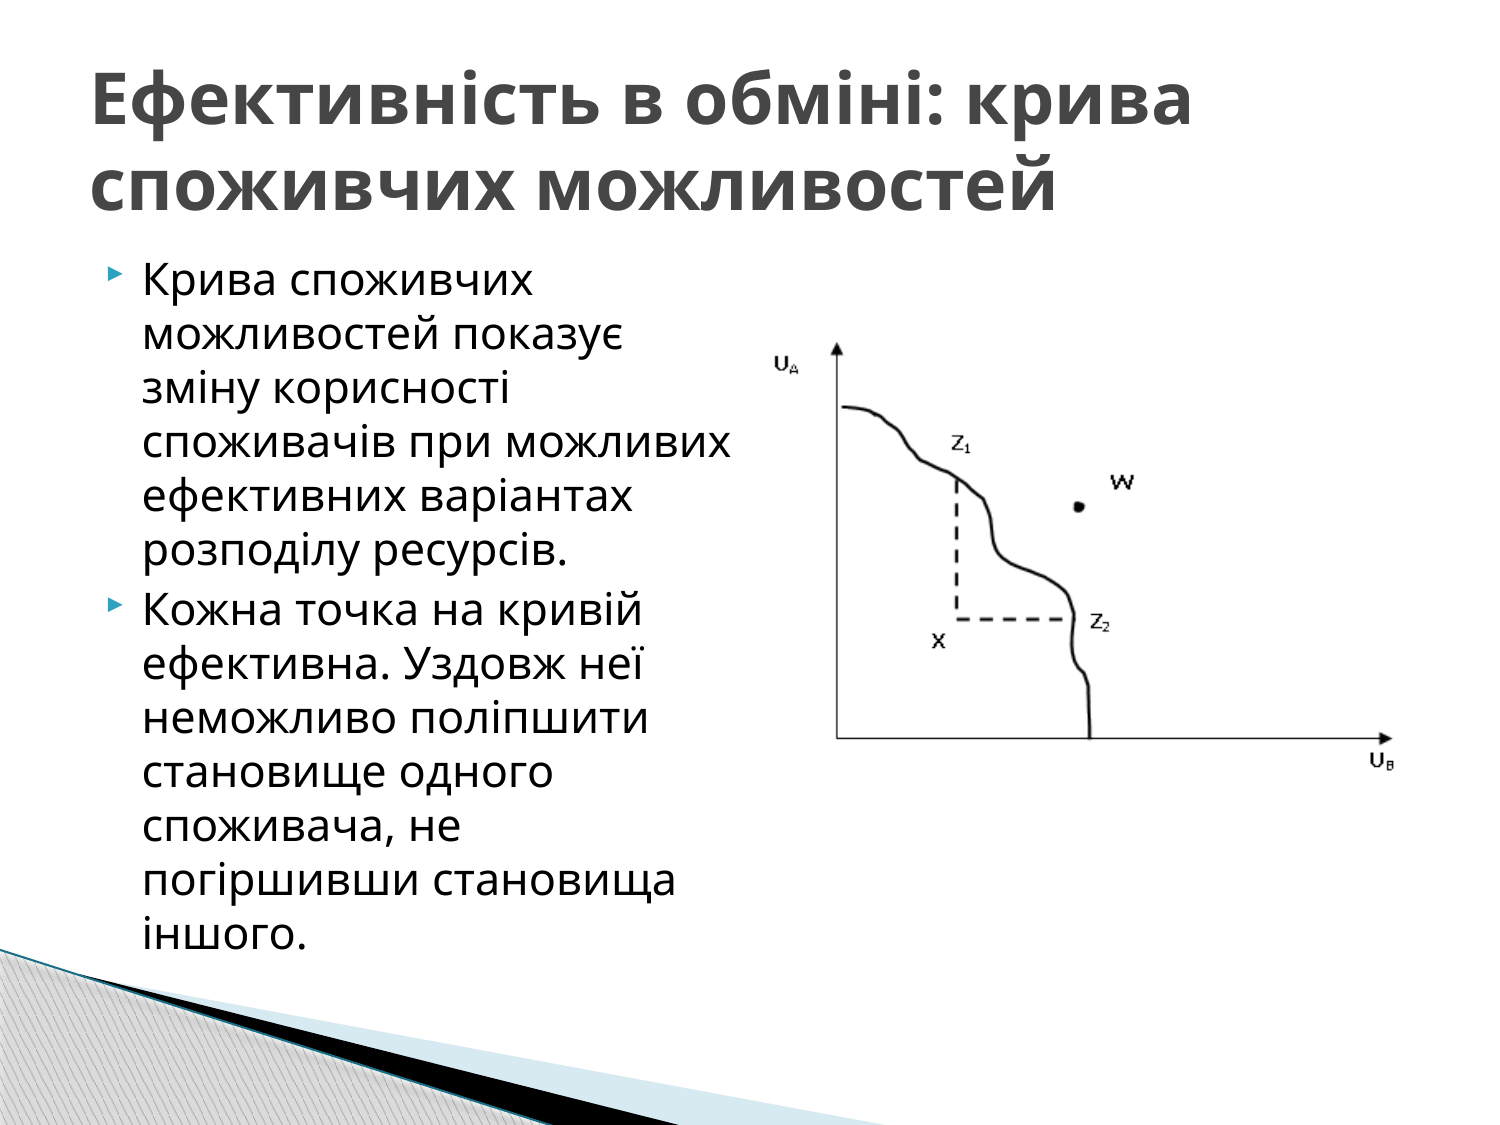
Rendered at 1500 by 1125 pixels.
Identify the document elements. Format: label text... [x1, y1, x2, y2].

picture [757, 337, 1455, 799]
list Крива споживчих можливостей показує зміну корисності споживачів при можливих ефективних варіантах розподілу ресурсів. Кожна точка на кривій ефективна. Уздовж неї неможливо поліпшити становище одного споживача, не погіршивши становища іншого. [75, 243, 750, 986]
title Ефективність в обміні: крива споживчих можливостей [75, 45, 1425, 233]
